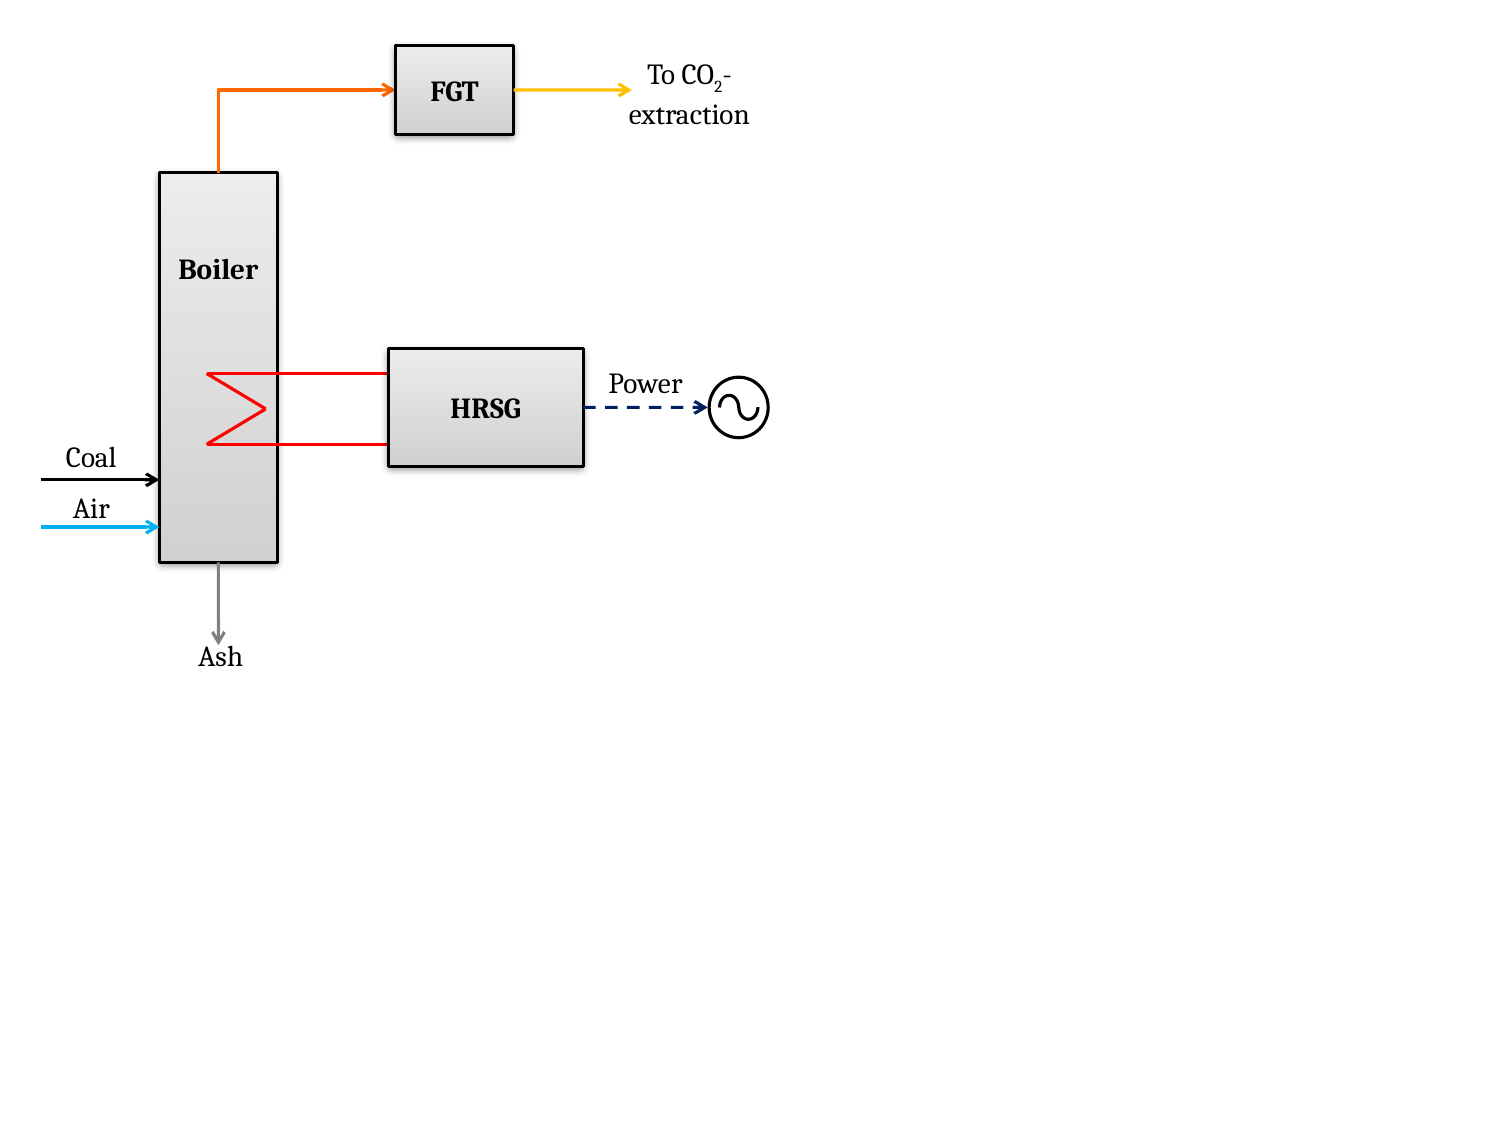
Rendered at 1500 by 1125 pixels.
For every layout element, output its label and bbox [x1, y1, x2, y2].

text_box [41, 45, 772, 681]
